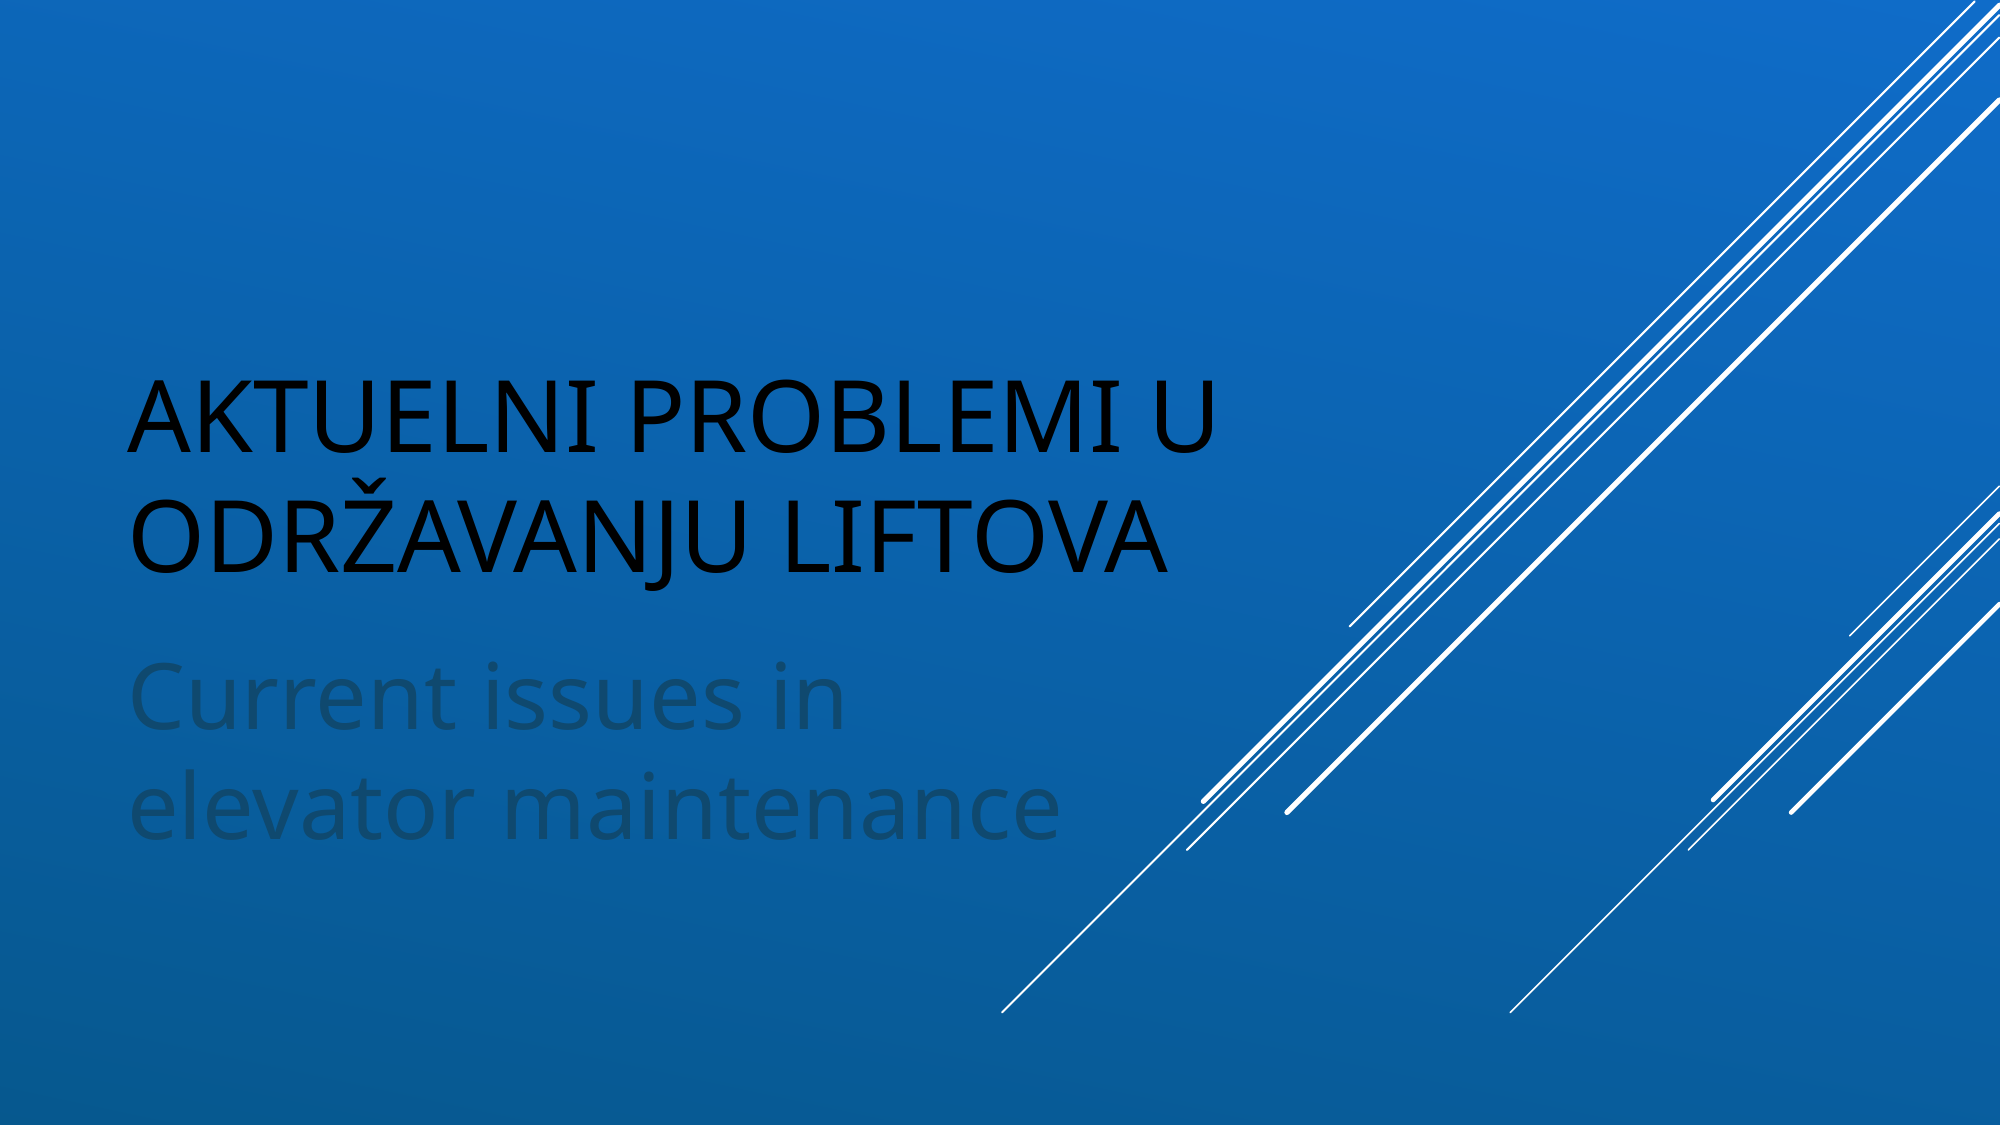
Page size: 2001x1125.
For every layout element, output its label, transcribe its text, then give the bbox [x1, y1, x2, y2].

subtitle Current issues in elevator maintenance [112, 630, 1163, 950]
title Aktuelni problemi u održavanju liftova [112, 112, 1425, 600]
